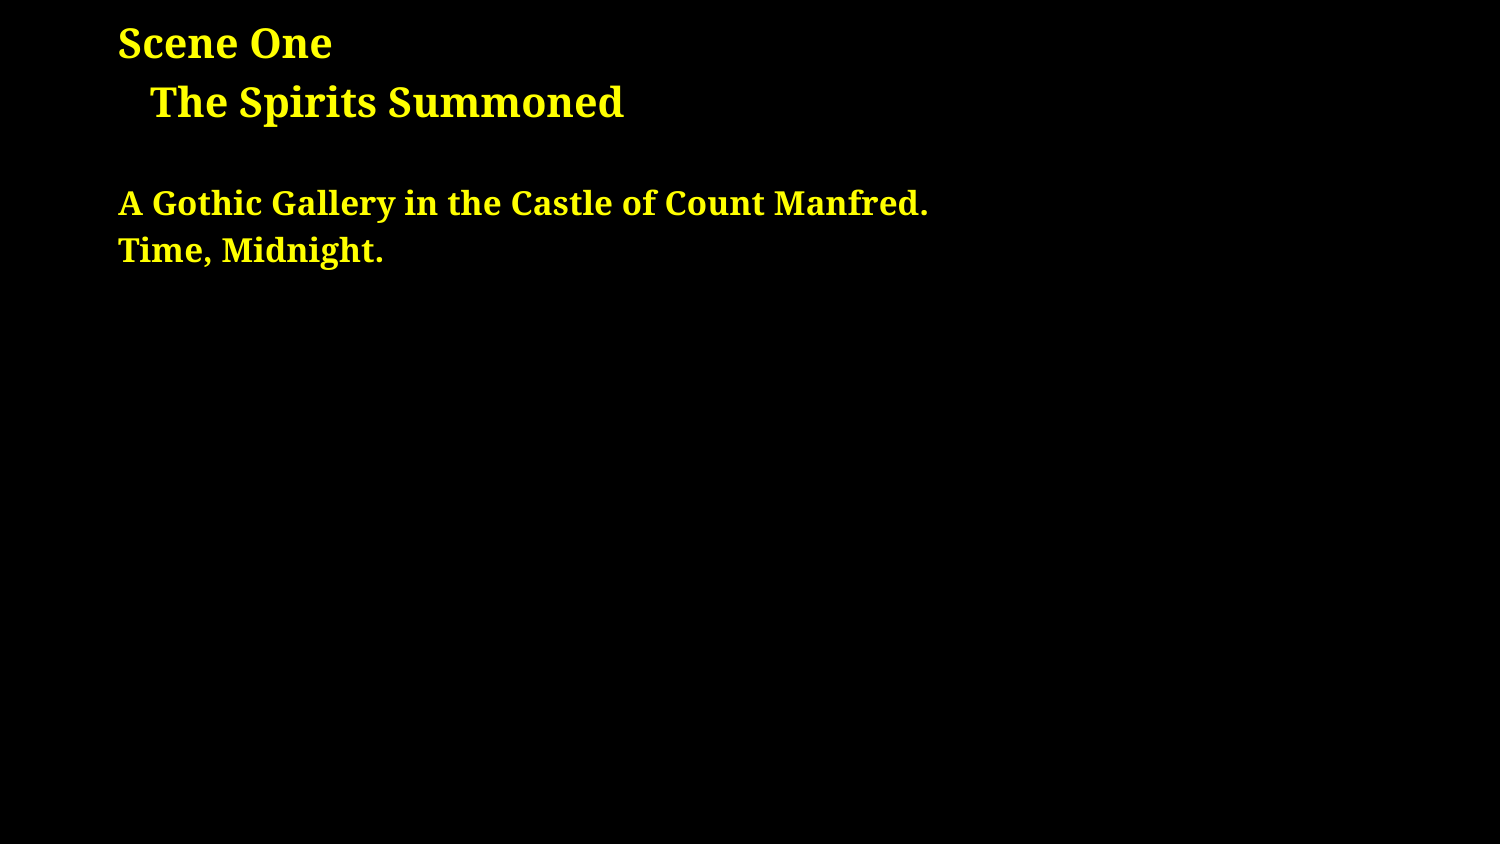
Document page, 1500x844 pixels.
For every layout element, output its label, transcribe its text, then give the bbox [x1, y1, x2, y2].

title Scene One The Spirits Summoned A Gothic Gallery in the Castle of Count Manfred. Time, Midnight. [103, 0, 1397, 281]
